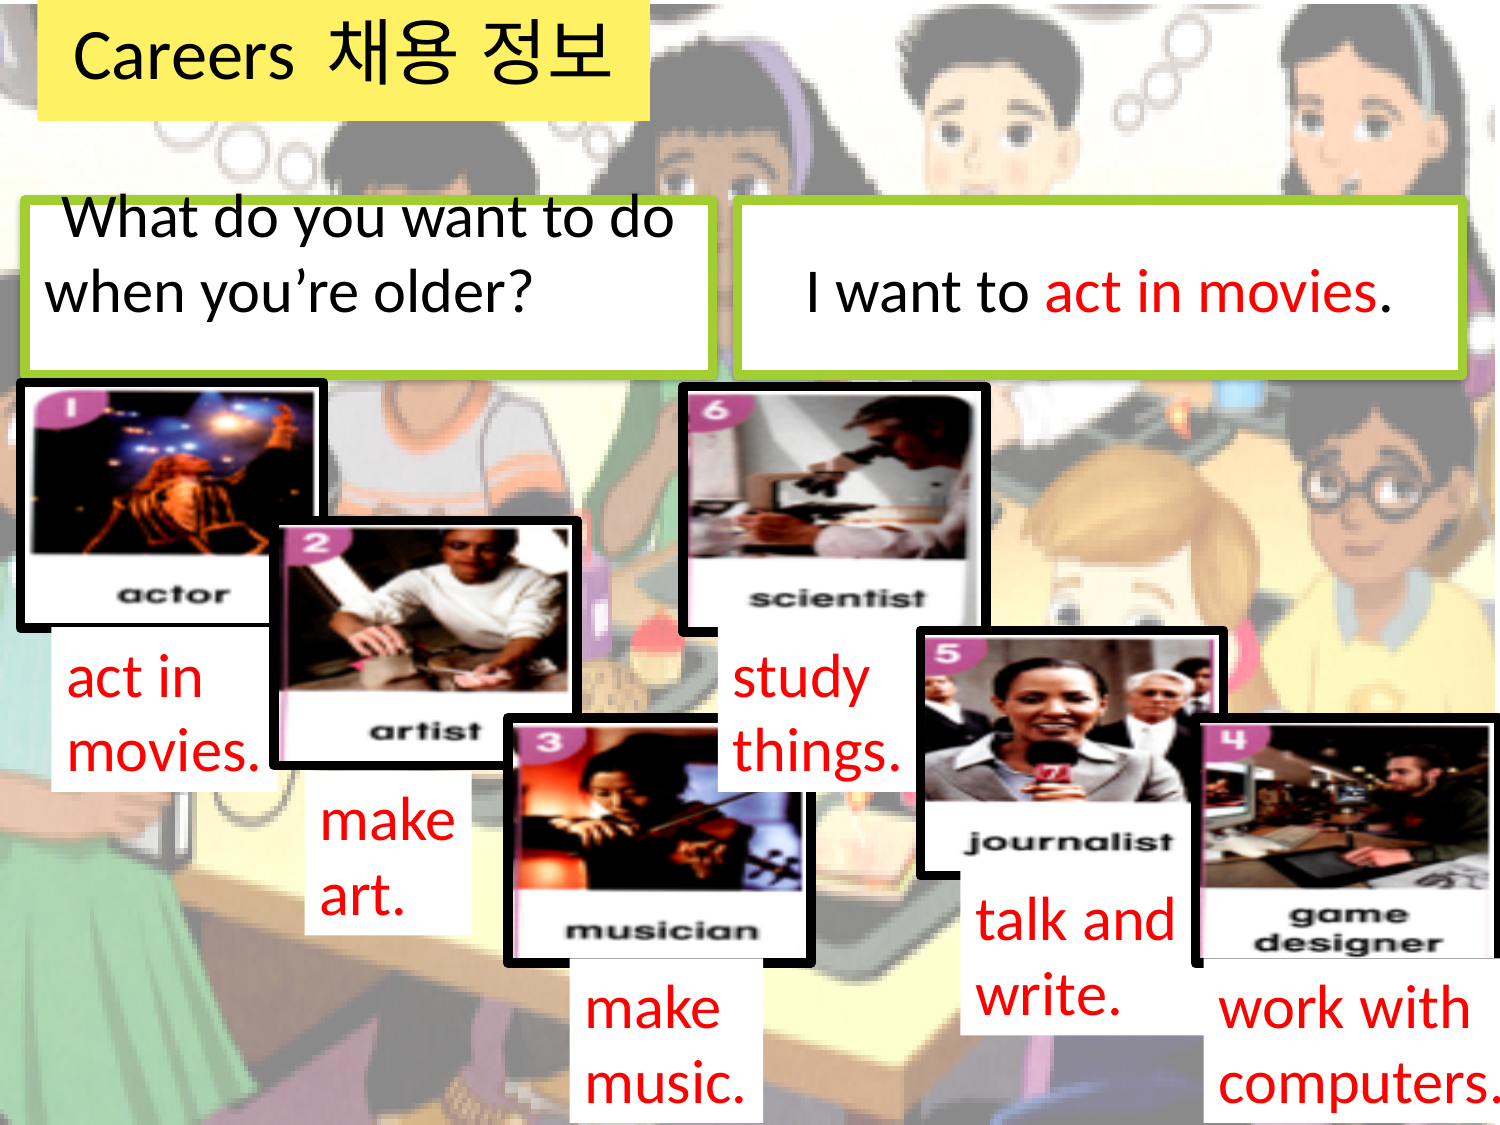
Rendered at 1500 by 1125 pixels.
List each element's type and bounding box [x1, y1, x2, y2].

text_box [24, 199, 1463, 376]
text_box [278, 524, 573, 938]
picture [807, 794, 1199, 1125]
text_box [687, 390, 982, 794]
text_box [512, 722, 807, 1125]
picture [0, 0, 1500, 1125]
text_box [924, 634, 1219, 1038]
text_box [1199, 722, 1500, 1125]
text_box [24, 387, 319, 795]
